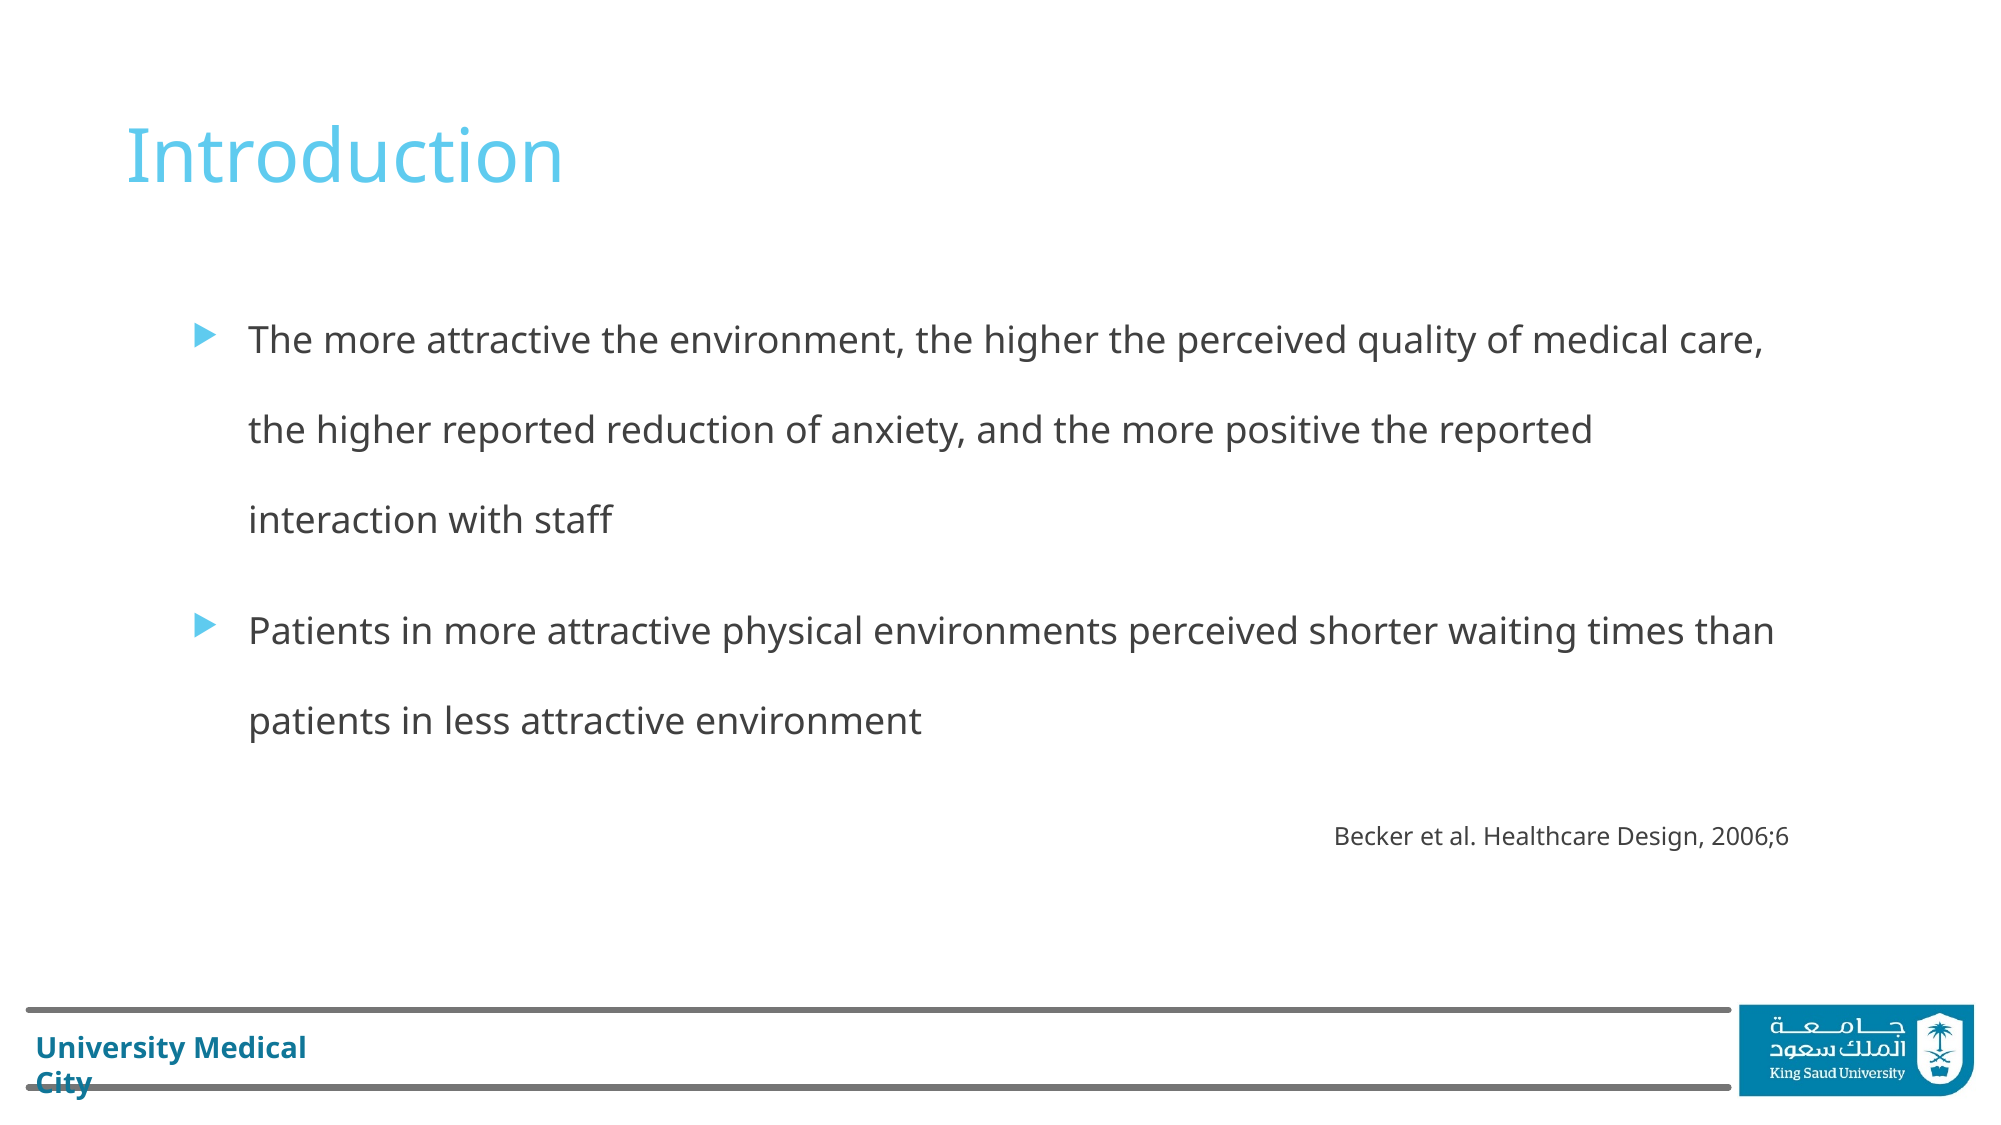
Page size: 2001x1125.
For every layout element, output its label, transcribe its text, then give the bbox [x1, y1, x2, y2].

title Introduction [111, 99, 1522, 317]
list The more attractive the environment, the higher the perceived quality of medical care, the higher reported reduction of anxiety, and the more positive the reported interaction with staff Patients in more attractive physical environments perceived shorter waiting times than patients in less attractive environment Becker et al. Healthcare Design, 2006;6 [176, 264, 1806, 901]
picture [1737, 1002, 1976, 1099]
